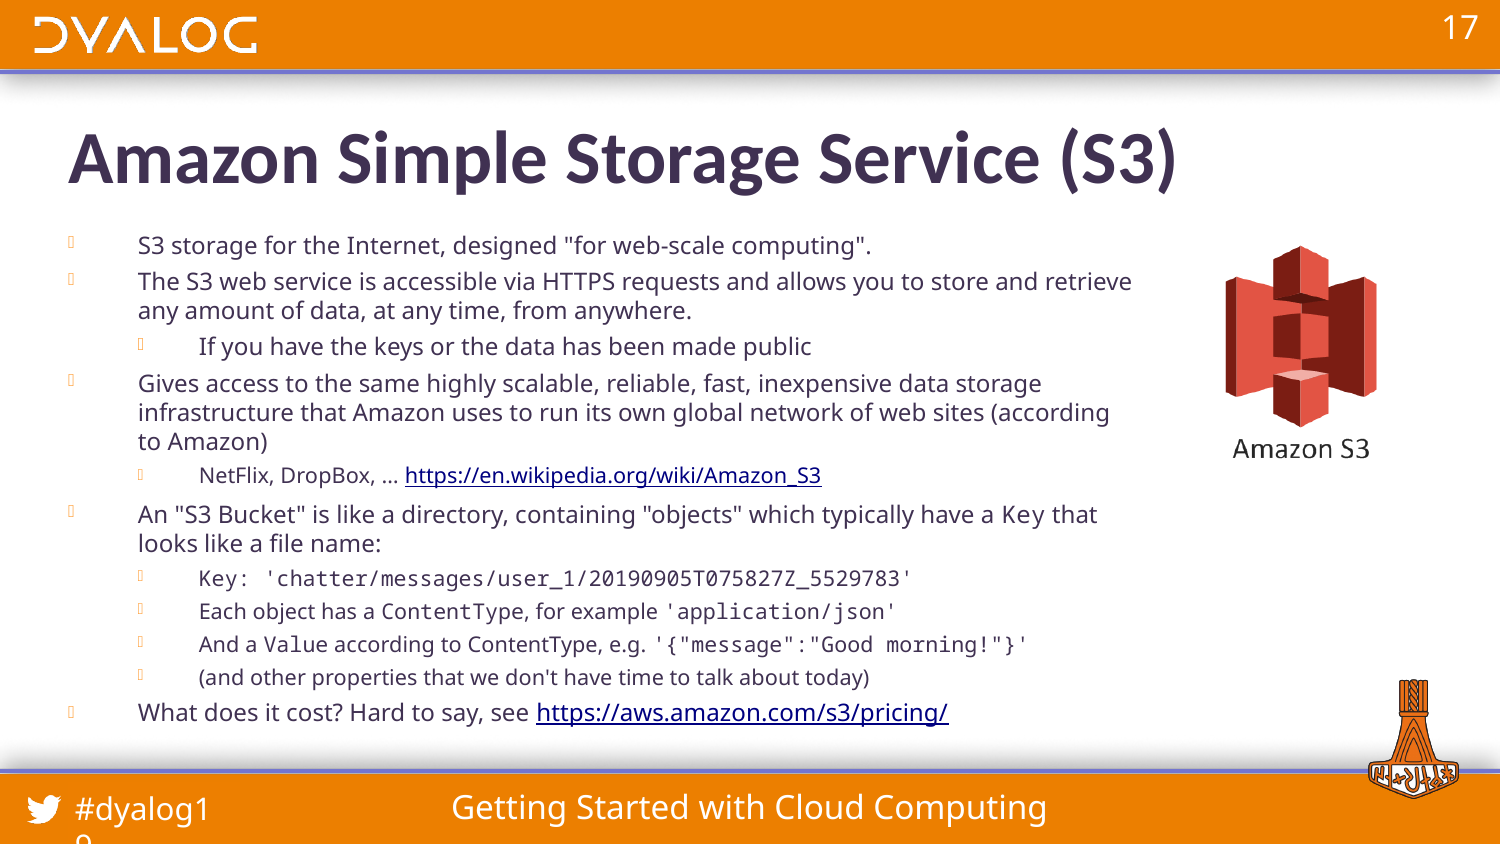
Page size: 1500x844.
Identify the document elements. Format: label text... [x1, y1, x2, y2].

picture [0, 679, 1500, 844]
list S3 storage for the Internet, designed "for web-scale computing". The S3 web service is accessible via HTTPS requests and allows you to store and retrieve any amount of data, at any time, from anywhere. If you have the keys or the data has been made public Gives access to the same highly scalable, reliable, fast, inexpensive data storage infrastructure that Amazon uses to run its own global network of web sites (according to Amazon) NetFlix, DropBox, … https://en.wikipedia.org/wiki/Amazon_S3 An "S3 Bucket" is like a directory, containing "objects" which typically have a Key that looks like a file name: Key: 'chatter/messages/user_1/20190905T075827Z_5529783' Each object has a ContentType, for example 'application/json' And a Value according to ContentType, e.g. '{"message":"Good morning!"}' (and other properties that we don't have time to talk about today) What does it cost? Hard to say, see https://aws.amazon.com/s3/pricing/ [53, 222, 1152, 777]
picture [1151, 204, 1466, 510]
picture [0, 0, 1500, 108]
title Amazon Simple Storage Service (S3) [53, 104, 1444, 202]
